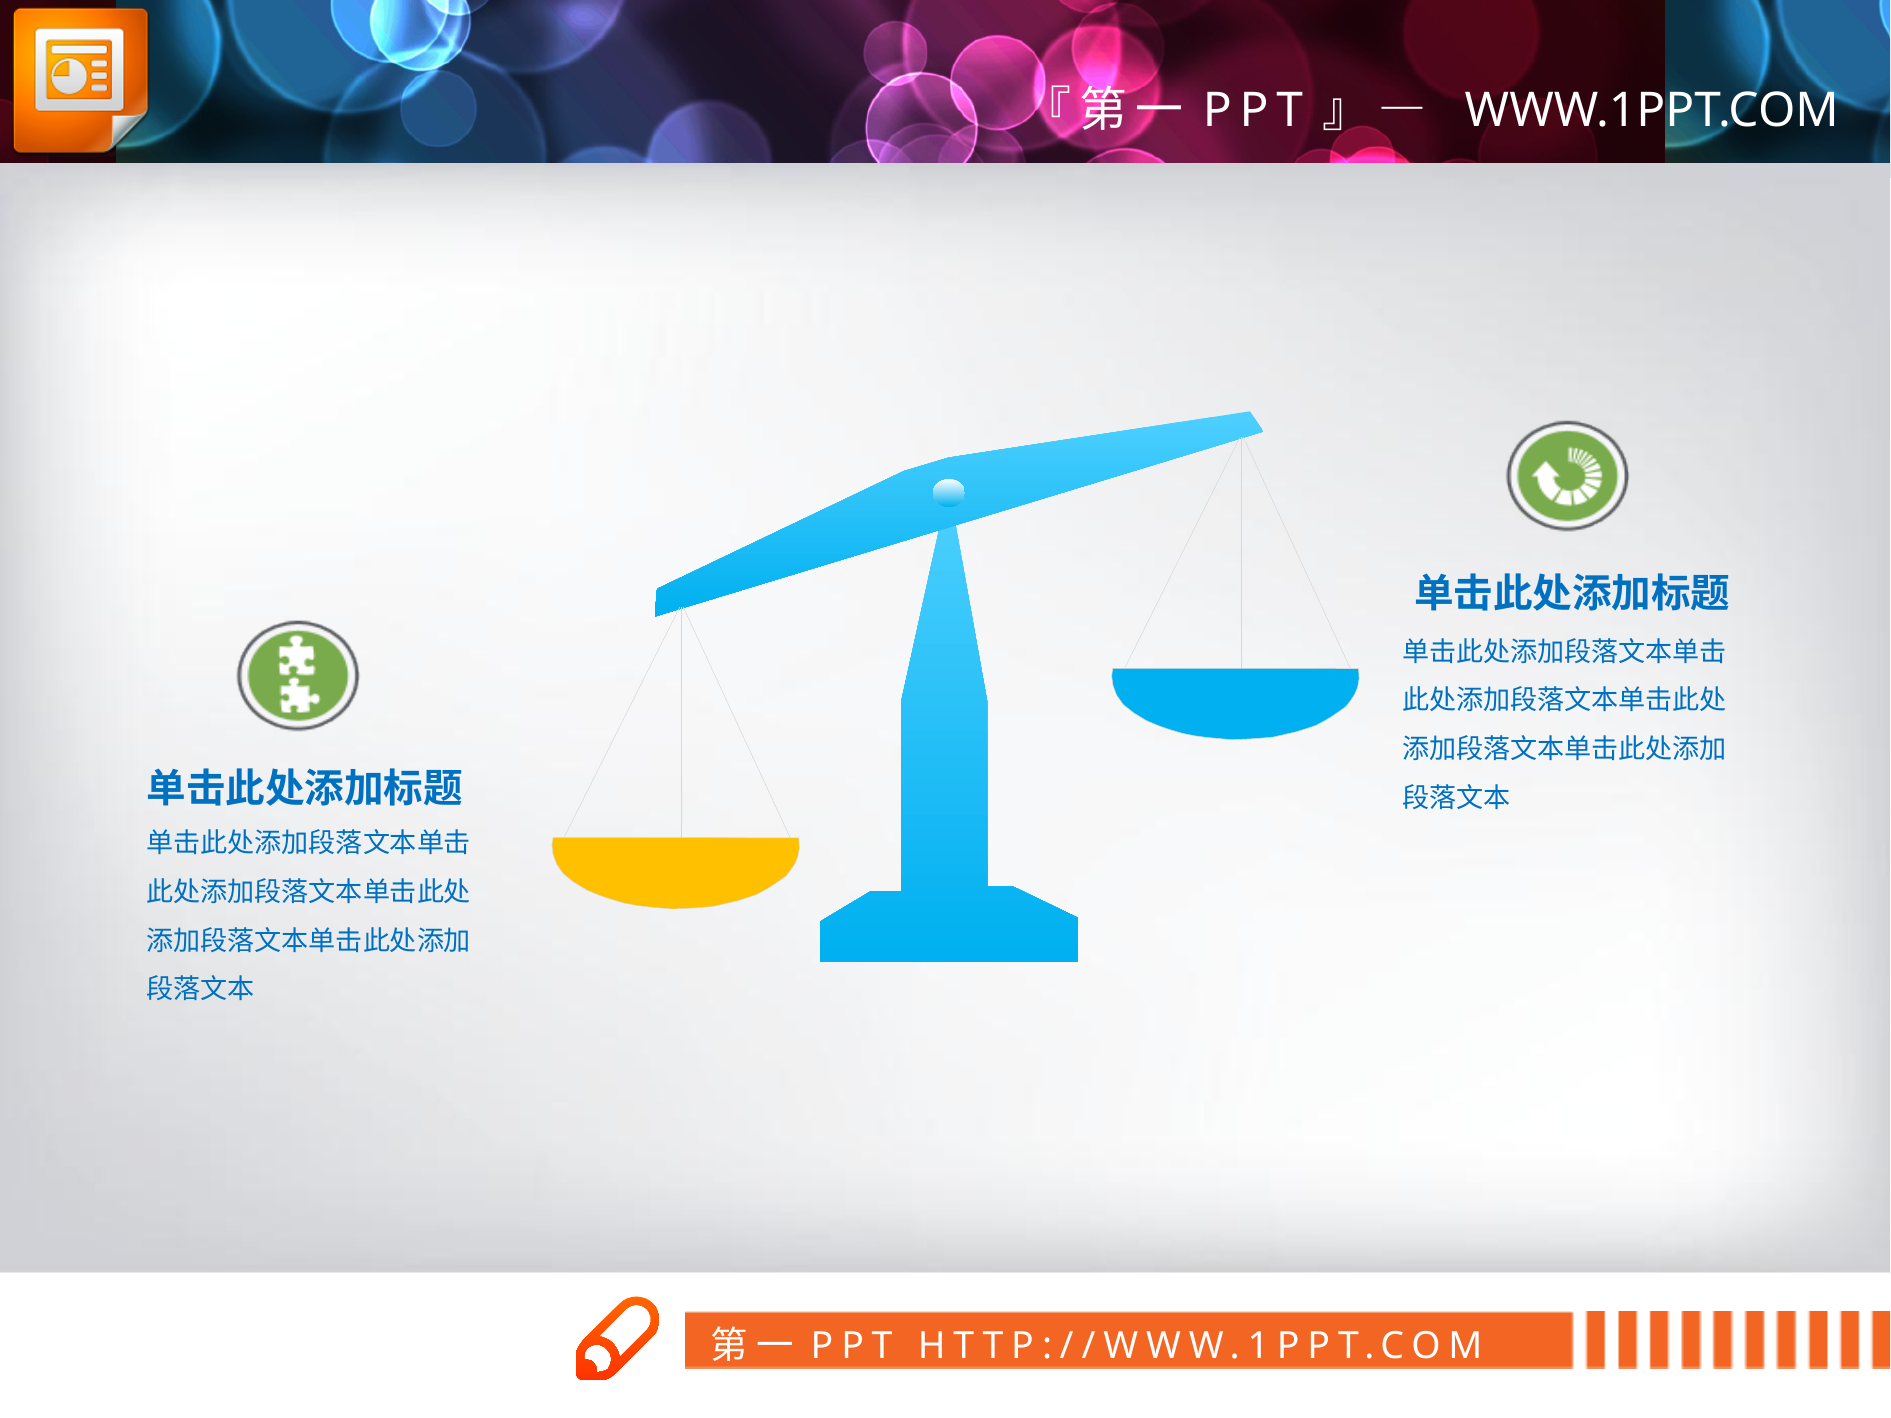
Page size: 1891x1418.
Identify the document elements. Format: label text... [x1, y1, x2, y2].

text_box 单击此处添加段落文本单击此处添加段落文本单击此处添加段落文本单击此处添加段落文本 [128, 800, 493, 1014]
text_box 单击此处添加标题 [1364, 558, 1749, 625]
picture [685, 1311, 1891, 1369]
picture [0, 0, 1891, 1275]
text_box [551, 411, 1360, 963]
text_box 单击此处添加段落文本单击此处添加段落文本单击此处添加段落文本单击此处添加段落文本 [1384, 608, 1749, 822]
text_box 单击此处添加标题 [128, 753, 546, 820]
